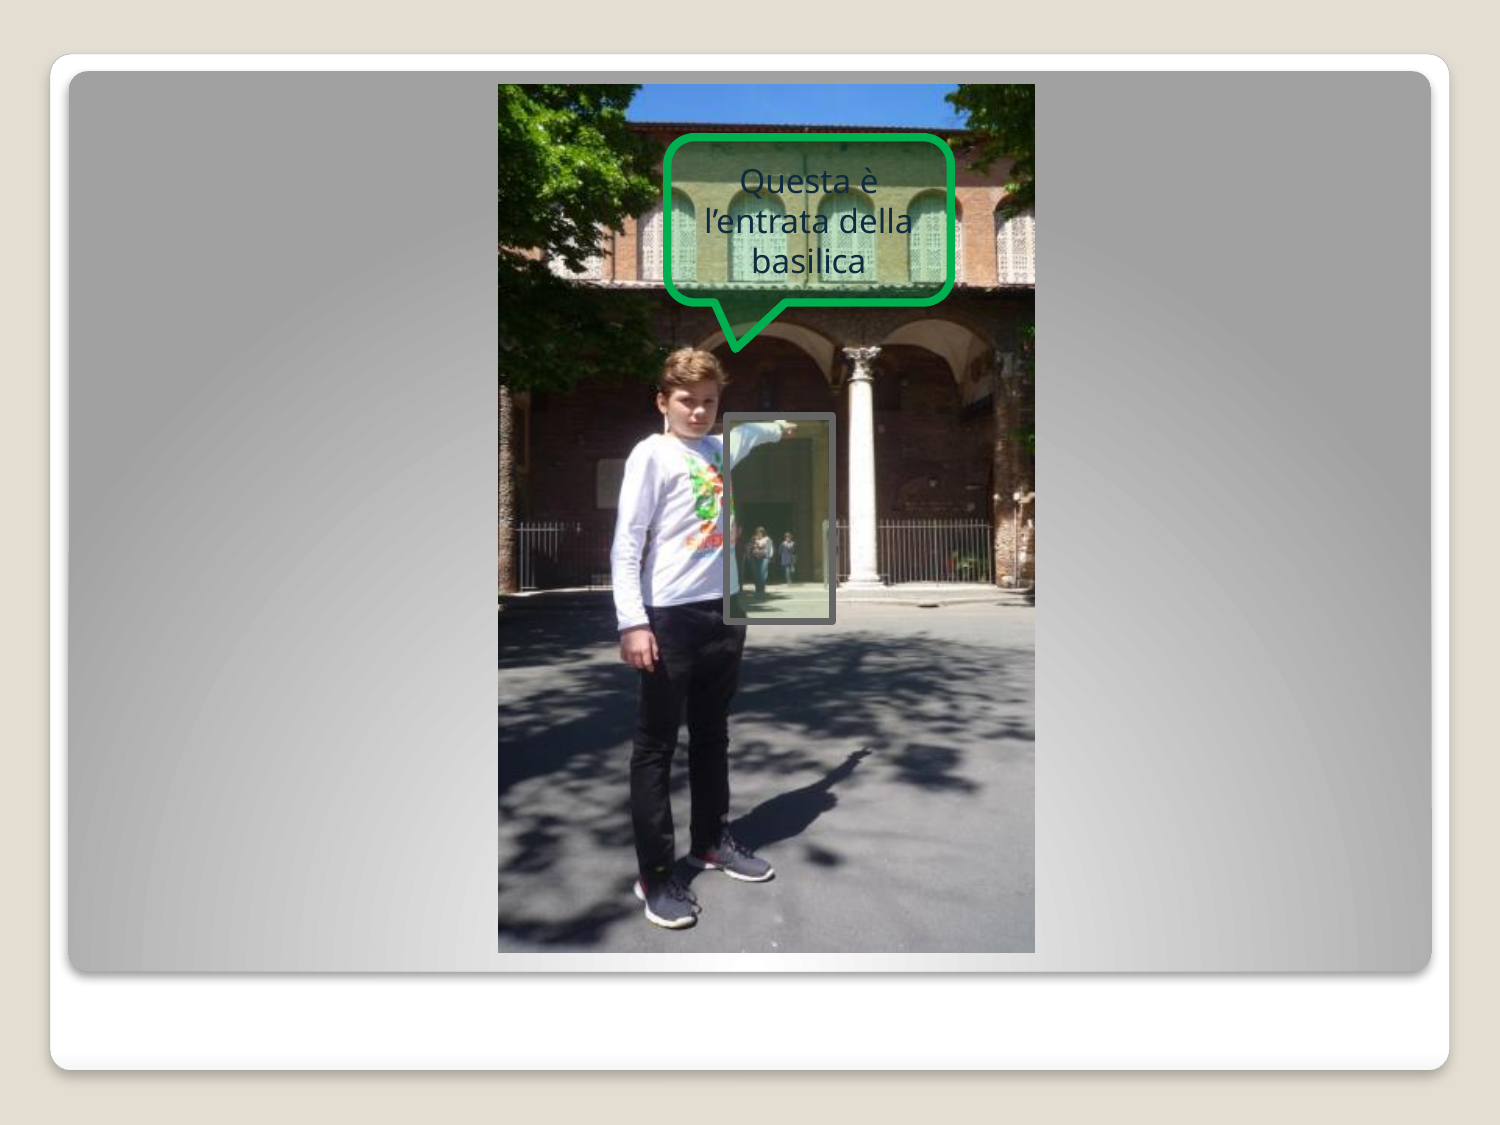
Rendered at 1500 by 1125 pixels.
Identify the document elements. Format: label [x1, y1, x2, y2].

picture [497, 84, 1035, 953]
